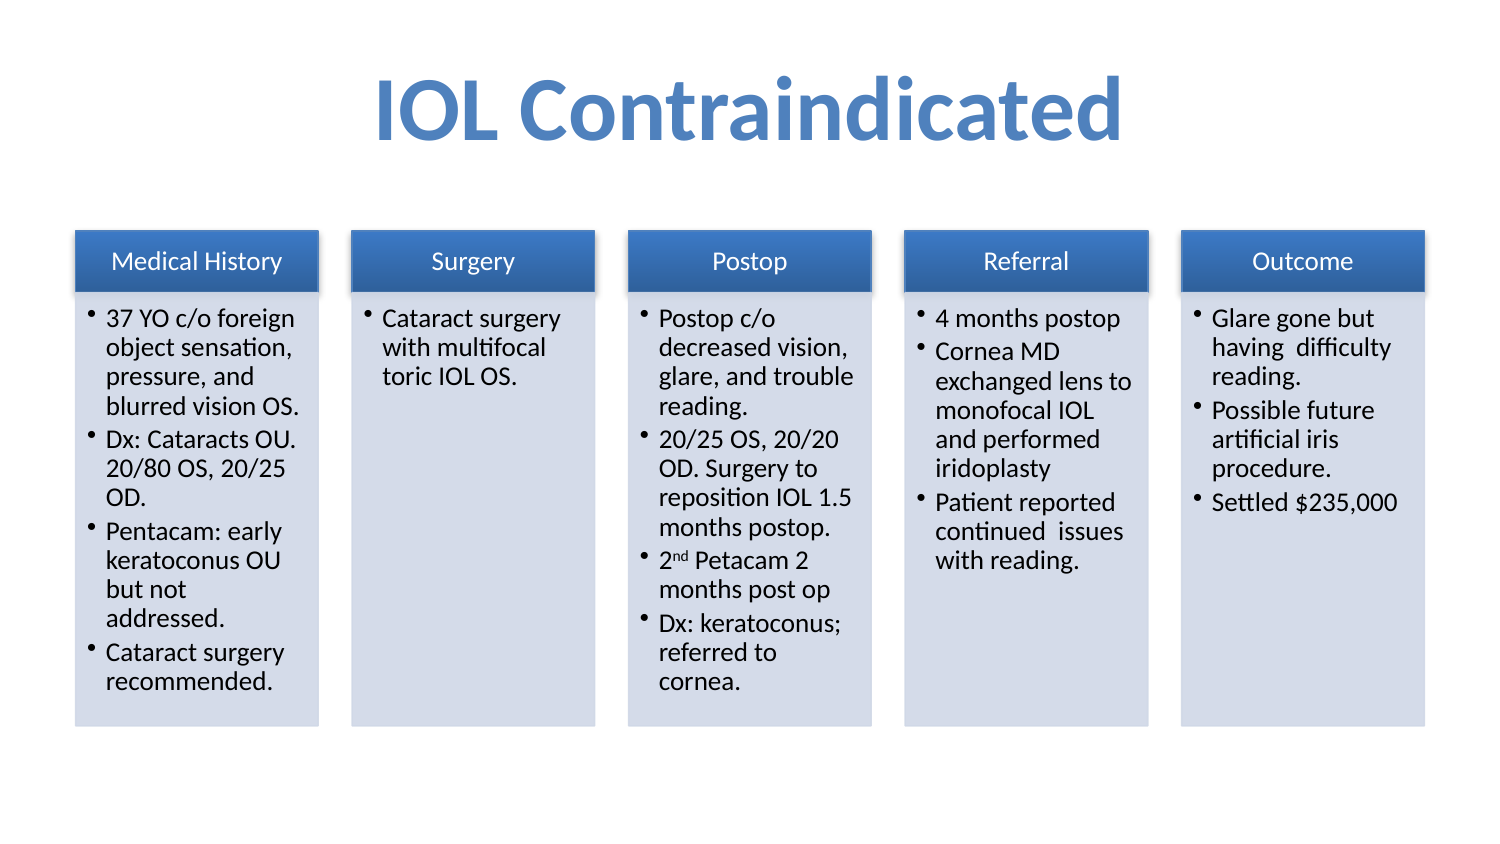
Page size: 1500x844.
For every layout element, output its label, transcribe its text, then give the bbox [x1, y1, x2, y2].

text_box IOL Contraindicated [74, 33, 1425, 175]
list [74, 199, 1426, 758]
